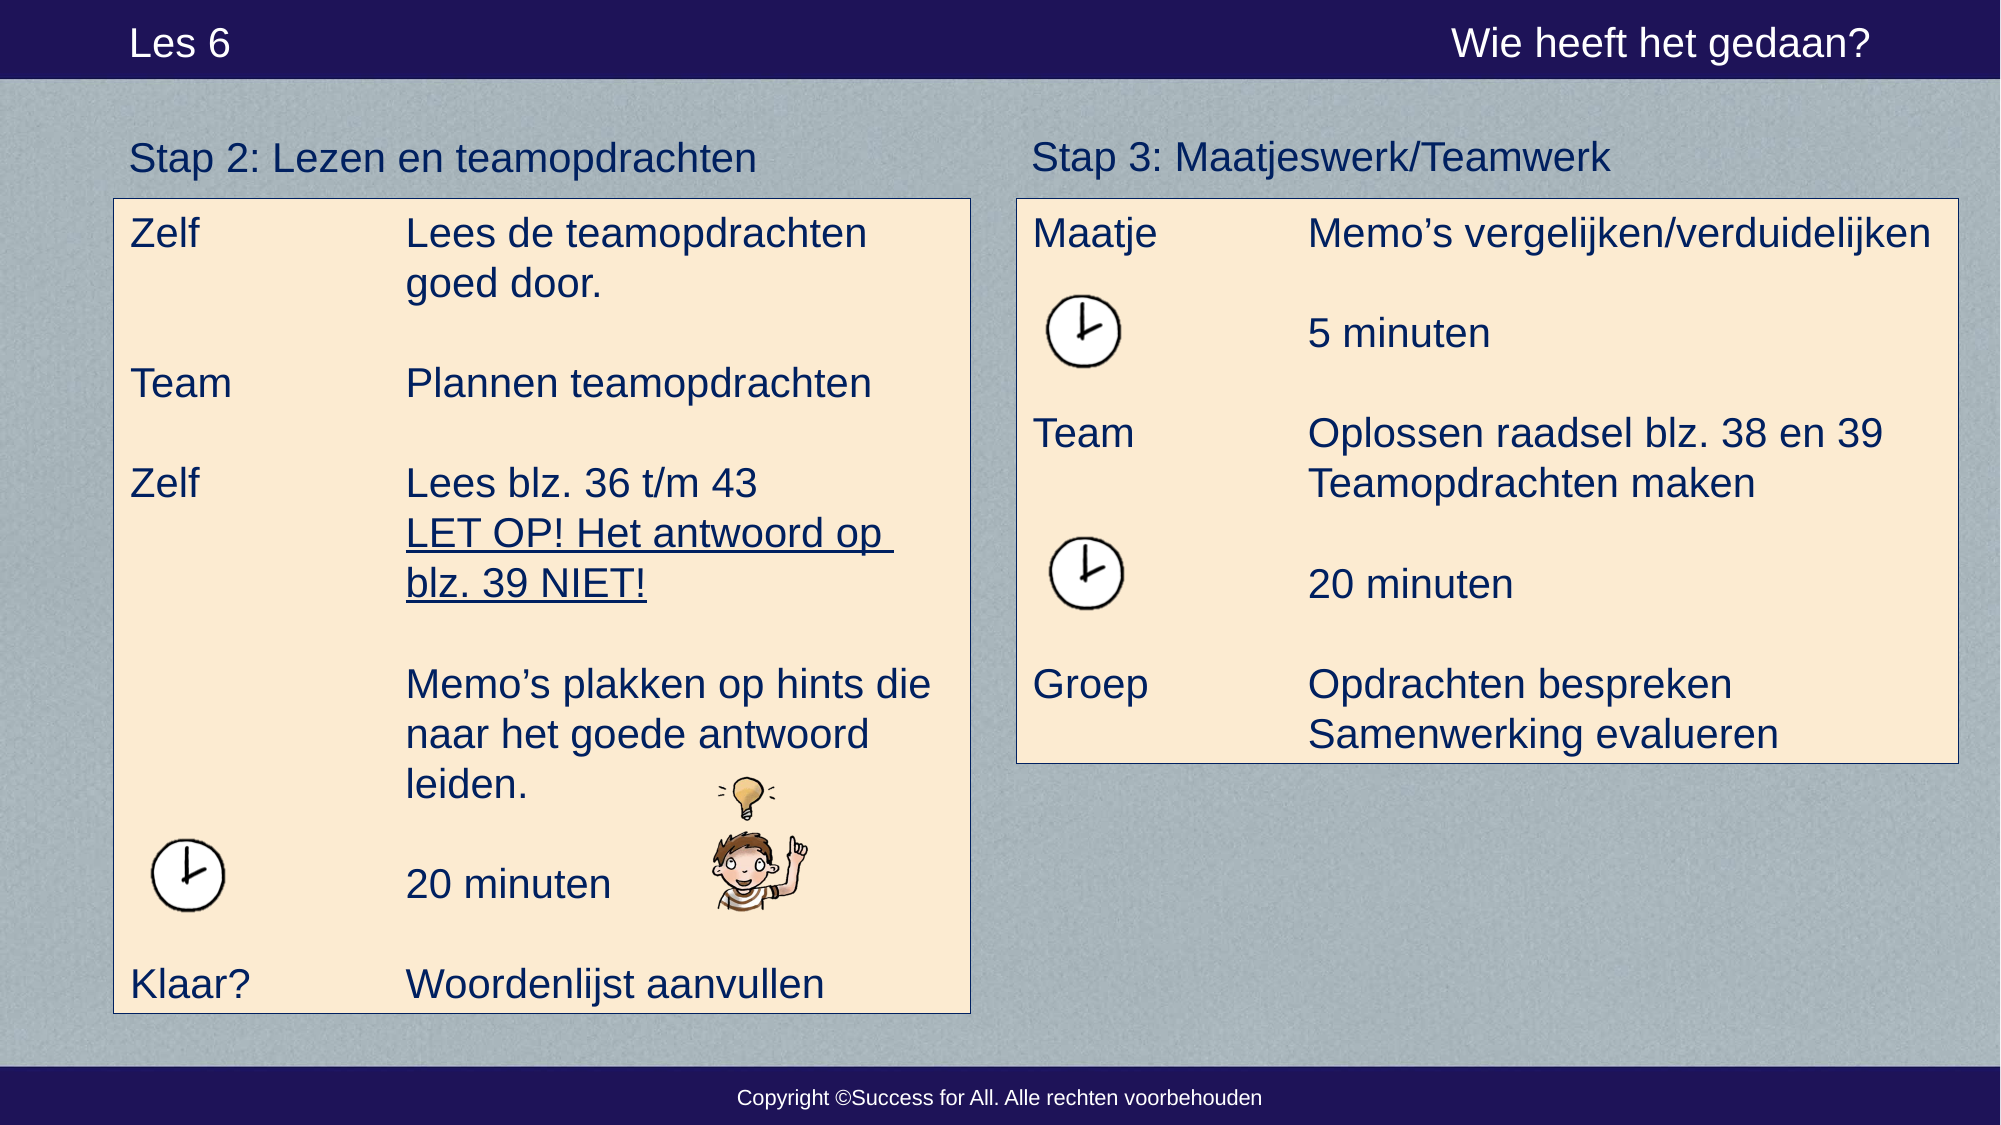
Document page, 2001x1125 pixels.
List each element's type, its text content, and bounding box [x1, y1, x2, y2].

text_box Wie heeft het gedaan? [999, 8, 1886, 73]
text_box Stap 2: Lezen en teamopdrachten [114, 123, 907, 188]
text_box Les 6 [114, 8, 354, 73]
text_box Stap 3: Maatjeswerk/Teamwerk [1016, 122, 1873, 188]
picture [0, 0, 2001, 1125]
text_box Maatje Memo’s vergelijken/verduidelijken 5 minuten Team Oplossen raadsel blz. 38 en 39 Teamopdrachten maken 20 minuten Groep Opdrachten bespreken Samenwerking evalueren [1016, 198, 1959, 764]
text_box Copyright ©Success for All. Alle rechten voorbehouden [0, 1076, 2000, 1125]
text_box Zelf Lees de teamopdrachten goed door. Team Plannen teamopdrachten Zelf Lees blz. 36 t/m 43 LET OP! Het antwoord op blz. 39 NIET! Memo’s plakken op hints die naar het goede antwoord leiden. 20 minuten Klaar? Woordenlijst aanvullen [113, 198, 971, 1014]
